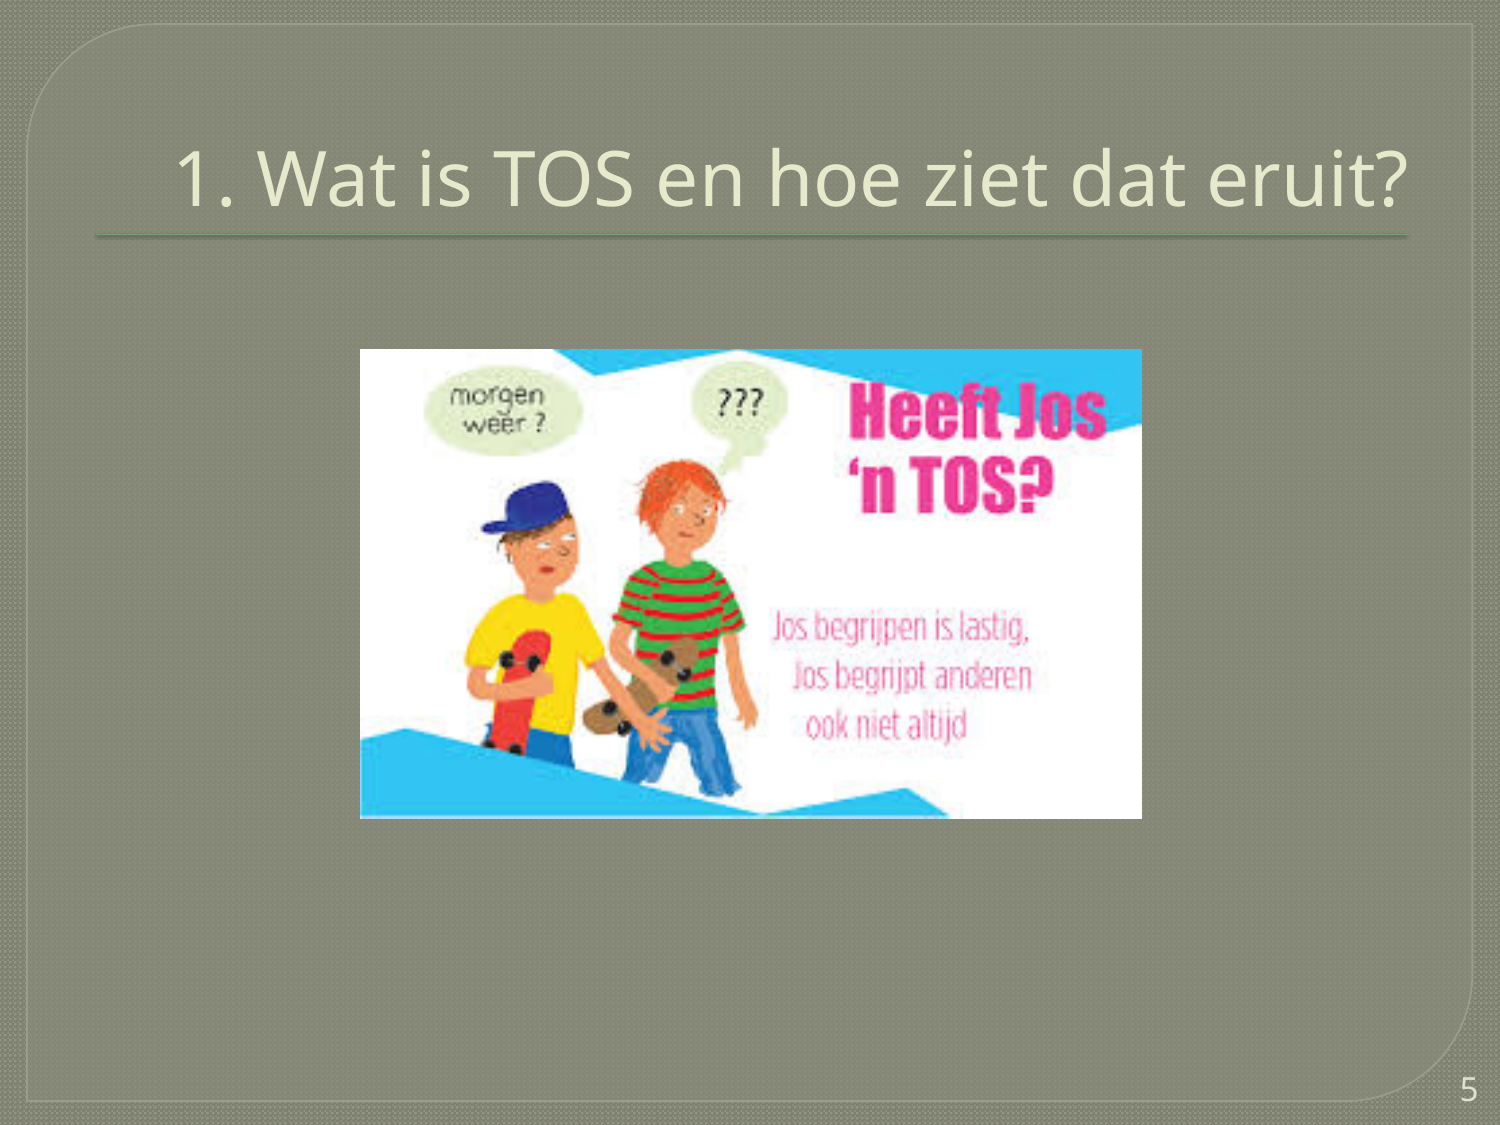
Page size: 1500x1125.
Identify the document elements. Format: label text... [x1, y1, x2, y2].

title 1. Wat is TOS en hoe ziet dat eruit? [75, 41, 1425, 230]
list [359, 349, 1143, 820]
slide_number 5 [1417, 1068, 1494, 1114]
